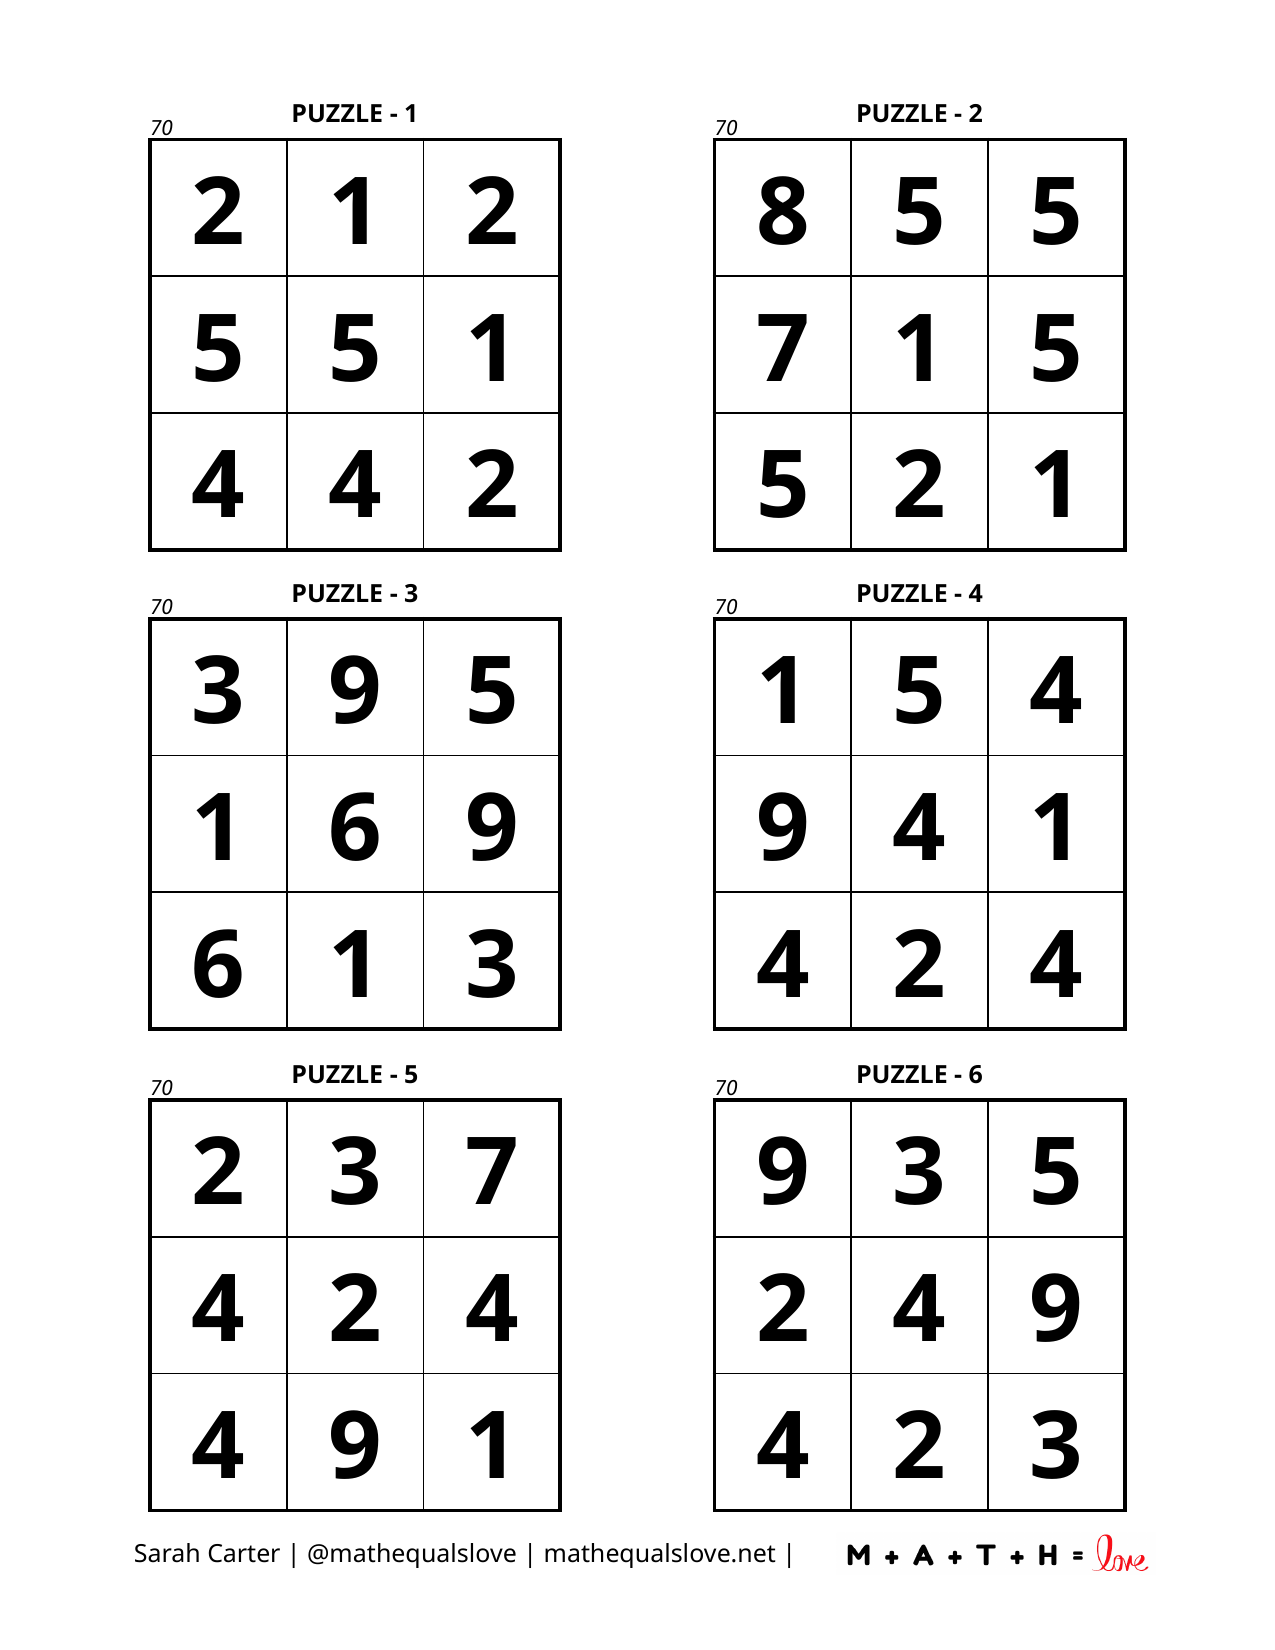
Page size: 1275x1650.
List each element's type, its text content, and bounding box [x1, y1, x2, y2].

table_cell 9 [989, 1238, 1123, 1373]
table_cell 4 [989, 893, 1123, 1027]
table_cell 2 [288, 1238, 423, 1373]
table_header 7 [424, 1102, 558, 1236]
table_cell 9 [424, 756, 558, 891]
table_header 3 [852, 1102, 987, 1236]
table_header 5 [852, 141, 987, 275]
table_header 5 [852, 621, 987, 755]
table_header 8 [716, 141, 850, 275]
table_header 2 [424, 141, 558, 275]
table_cell 5 [288, 277, 423, 412]
text_box 70 [149, 593, 359, 619]
table_header 5 [989, 141, 1123, 275]
table_cell 3 [989, 1374, 1123, 1509]
table_header 5 [989, 1102, 1123, 1236]
table_cell 4 [424, 1238, 558, 1373]
table_cell 1 [852, 277, 987, 412]
table_cell 2 [424, 414, 558, 548]
table_header 4 [989, 621, 1123, 755]
text_box PUZZLE - 4 [714, 577, 1125, 608]
table_cell 1 [424, 1374, 558, 1509]
table_cell 9 [288, 1374, 423, 1509]
table_header 1 [716, 621, 850, 755]
text_box 70 [149, 1074, 359, 1100]
table_cell 5 [152, 277, 286, 412]
table_cell 1 [288, 893, 423, 1027]
table_cell 2 [716, 1238, 850, 1373]
table_cell 4 [288, 414, 423, 548]
table_cell 5 [716, 414, 850, 548]
table_cell 4 [152, 1238, 286, 1373]
table_cell 4 [152, 414, 286, 548]
table_cell 4 [716, 1374, 850, 1509]
text_box 70 [714, 114, 923, 140]
text_box 70 [714, 593, 923, 619]
text_box PUZZLE - 2 [714, 97, 1125, 128]
table_header 9 [288, 621, 423, 755]
table_header 3 [288, 1102, 423, 1236]
table_header 2 [152, 1102, 286, 1236]
text_box PUZZLE - 1 [149, 97, 561, 128]
table_cell 5 [989, 277, 1123, 412]
text_box PUZZLE - 6 [714, 1058, 1125, 1089]
table_header 9 [716, 1102, 850, 1236]
table_cell 3 [424, 893, 558, 1027]
table_cell 9 [716, 756, 850, 891]
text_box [118, 1529, 1199, 1576]
text_box 70 [149, 114, 359, 140]
table_cell 6 [152, 893, 286, 1027]
text_box PUZZLE - 5 [149, 1058, 561, 1089]
text_box PUZZLE - 3 [149, 577, 561, 608]
table_cell 7 [716, 277, 850, 412]
table_cell 4 [852, 756, 987, 891]
table_header 1 [288, 141, 423, 275]
table_cell 1 [989, 756, 1123, 891]
table_cell 6 [288, 756, 423, 891]
table_header 5 [424, 621, 558, 755]
table_cell 4 [852, 1238, 987, 1373]
table_cell 1 [989, 414, 1123, 548]
table_header 2 [152, 141, 286, 275]
table_cell 2 [852, 1374, 987, 1509]
table_cell 4 [152, 1374, 286, 1509]
table_cell 1 [424, 277, 558, 412]
text_box 70 [714, 1074, 923, 1100]
table_cell 1 [152, 756, 286, 891]
table_cell 4 [716, 893, 850, 1027]
table_header 3 [152, 621, 286, 755]
table_cell 2 [852, 414, 987, 548]
table_cell 2 [852, 893, 987, 1027]
